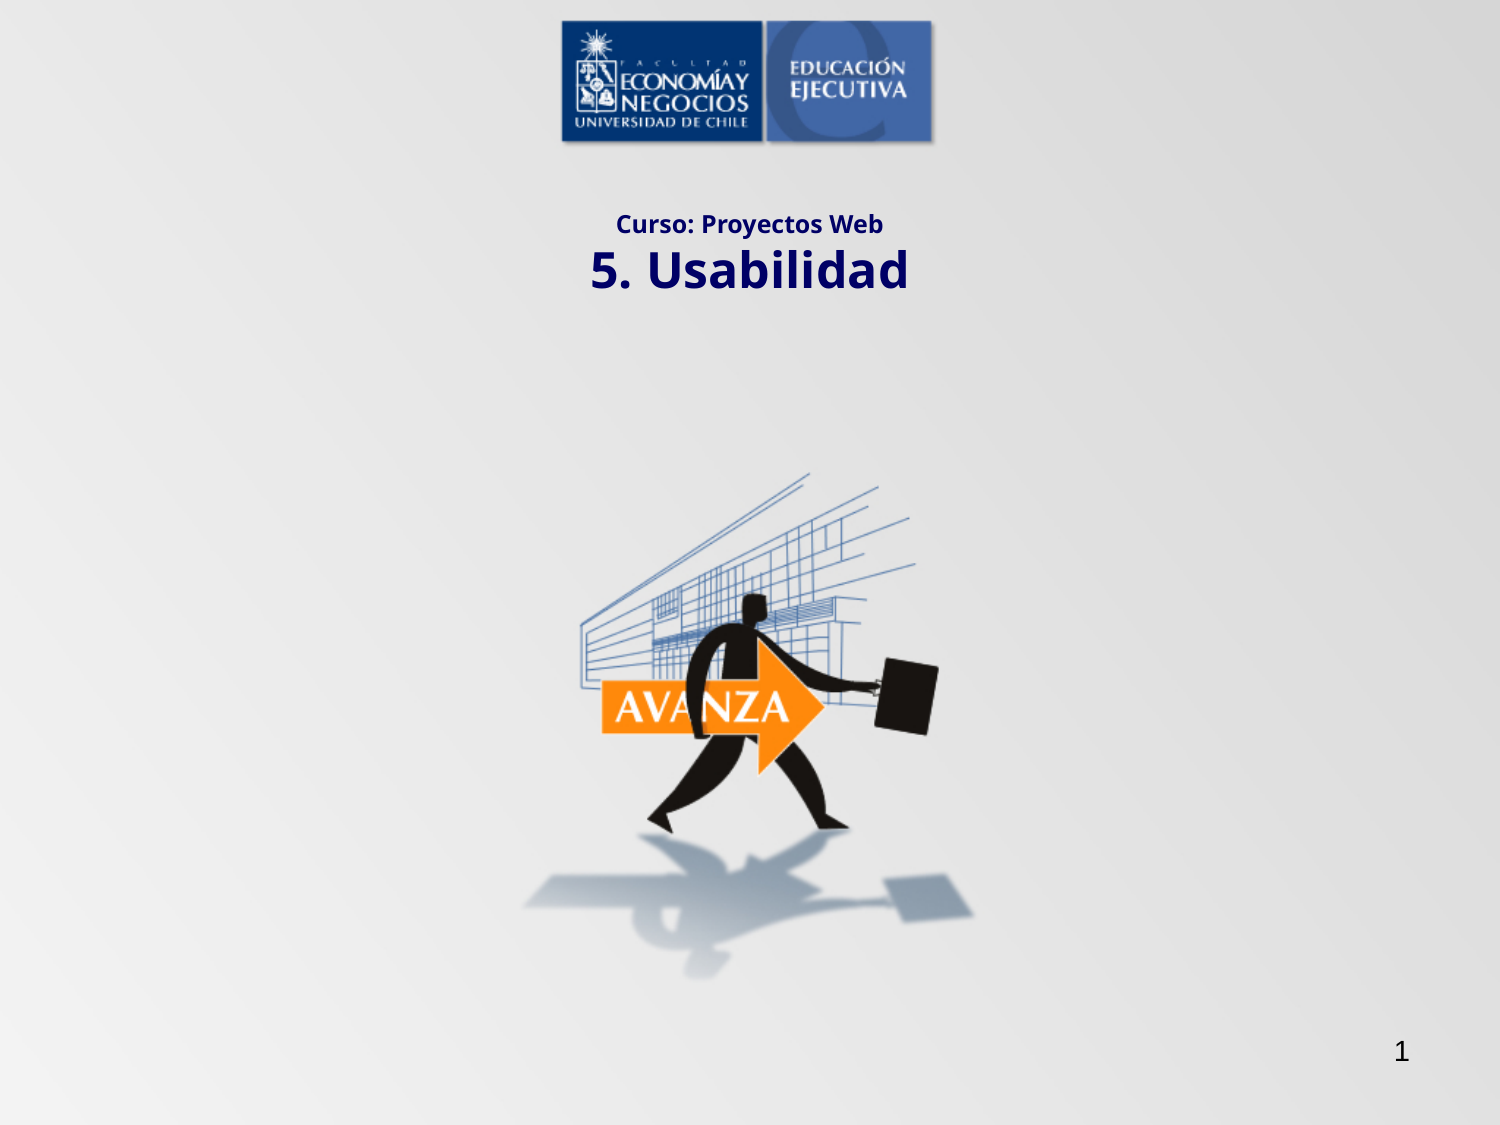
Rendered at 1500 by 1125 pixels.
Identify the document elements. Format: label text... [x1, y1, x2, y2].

picture [0, 0, 1500, 1125]
title Curso: Proyectos Web 5. Usabilidad [112, 211, 1388, 296]
slide_number 1 [1074, 1024, 1426, 1103]
